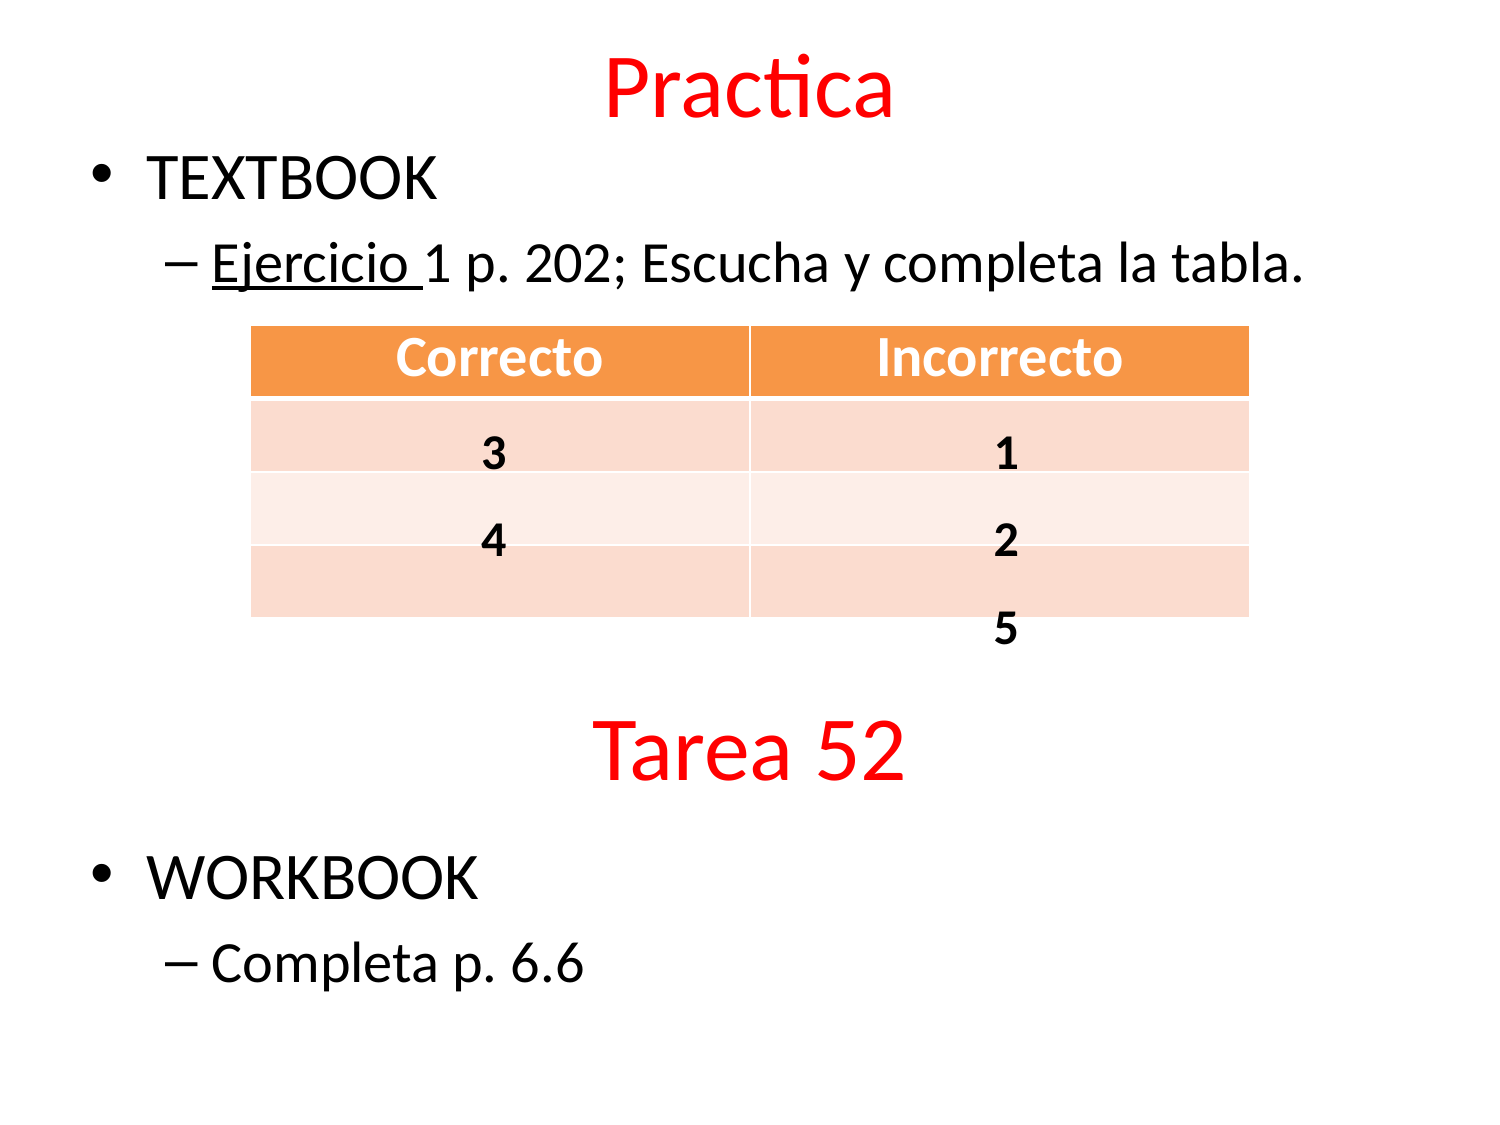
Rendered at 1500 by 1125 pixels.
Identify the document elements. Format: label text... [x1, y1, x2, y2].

text_box 1 [937, 411, 1075, 487]
list TEXTBOOK Ejercicio 1 p. 202; Escucha y completa la tabla. [75, 125, 1425, 650]
table_cell [751, 401, 1249, 471]
table_cell [751, 473, 1249, 544]
text_box 4 [424, 499, 563, 574]
text_box 5 [937, 586, 1075, 662]
text_box 2 [937, 499, 1075, 574]
text_box 3 [424, 412, 563, 488]
title Practica [75, 0, 1425, 125]
text_box Tarea 52 [74, 650, 1425, 838]
table_cell [251, 401, 749, 471]
table_cell [751, 546, 1249, 617]
table_header Incorrecto [751, 326, 1249, 396]
table_cell [251, 546, 749, 617]
table_cell [251, 473, 749, 544]
table_header Correcto [251, 326, 749, 396]
text_box WORKBOOK Completa p. 6.6 [74, 838, 1425, 1088]
